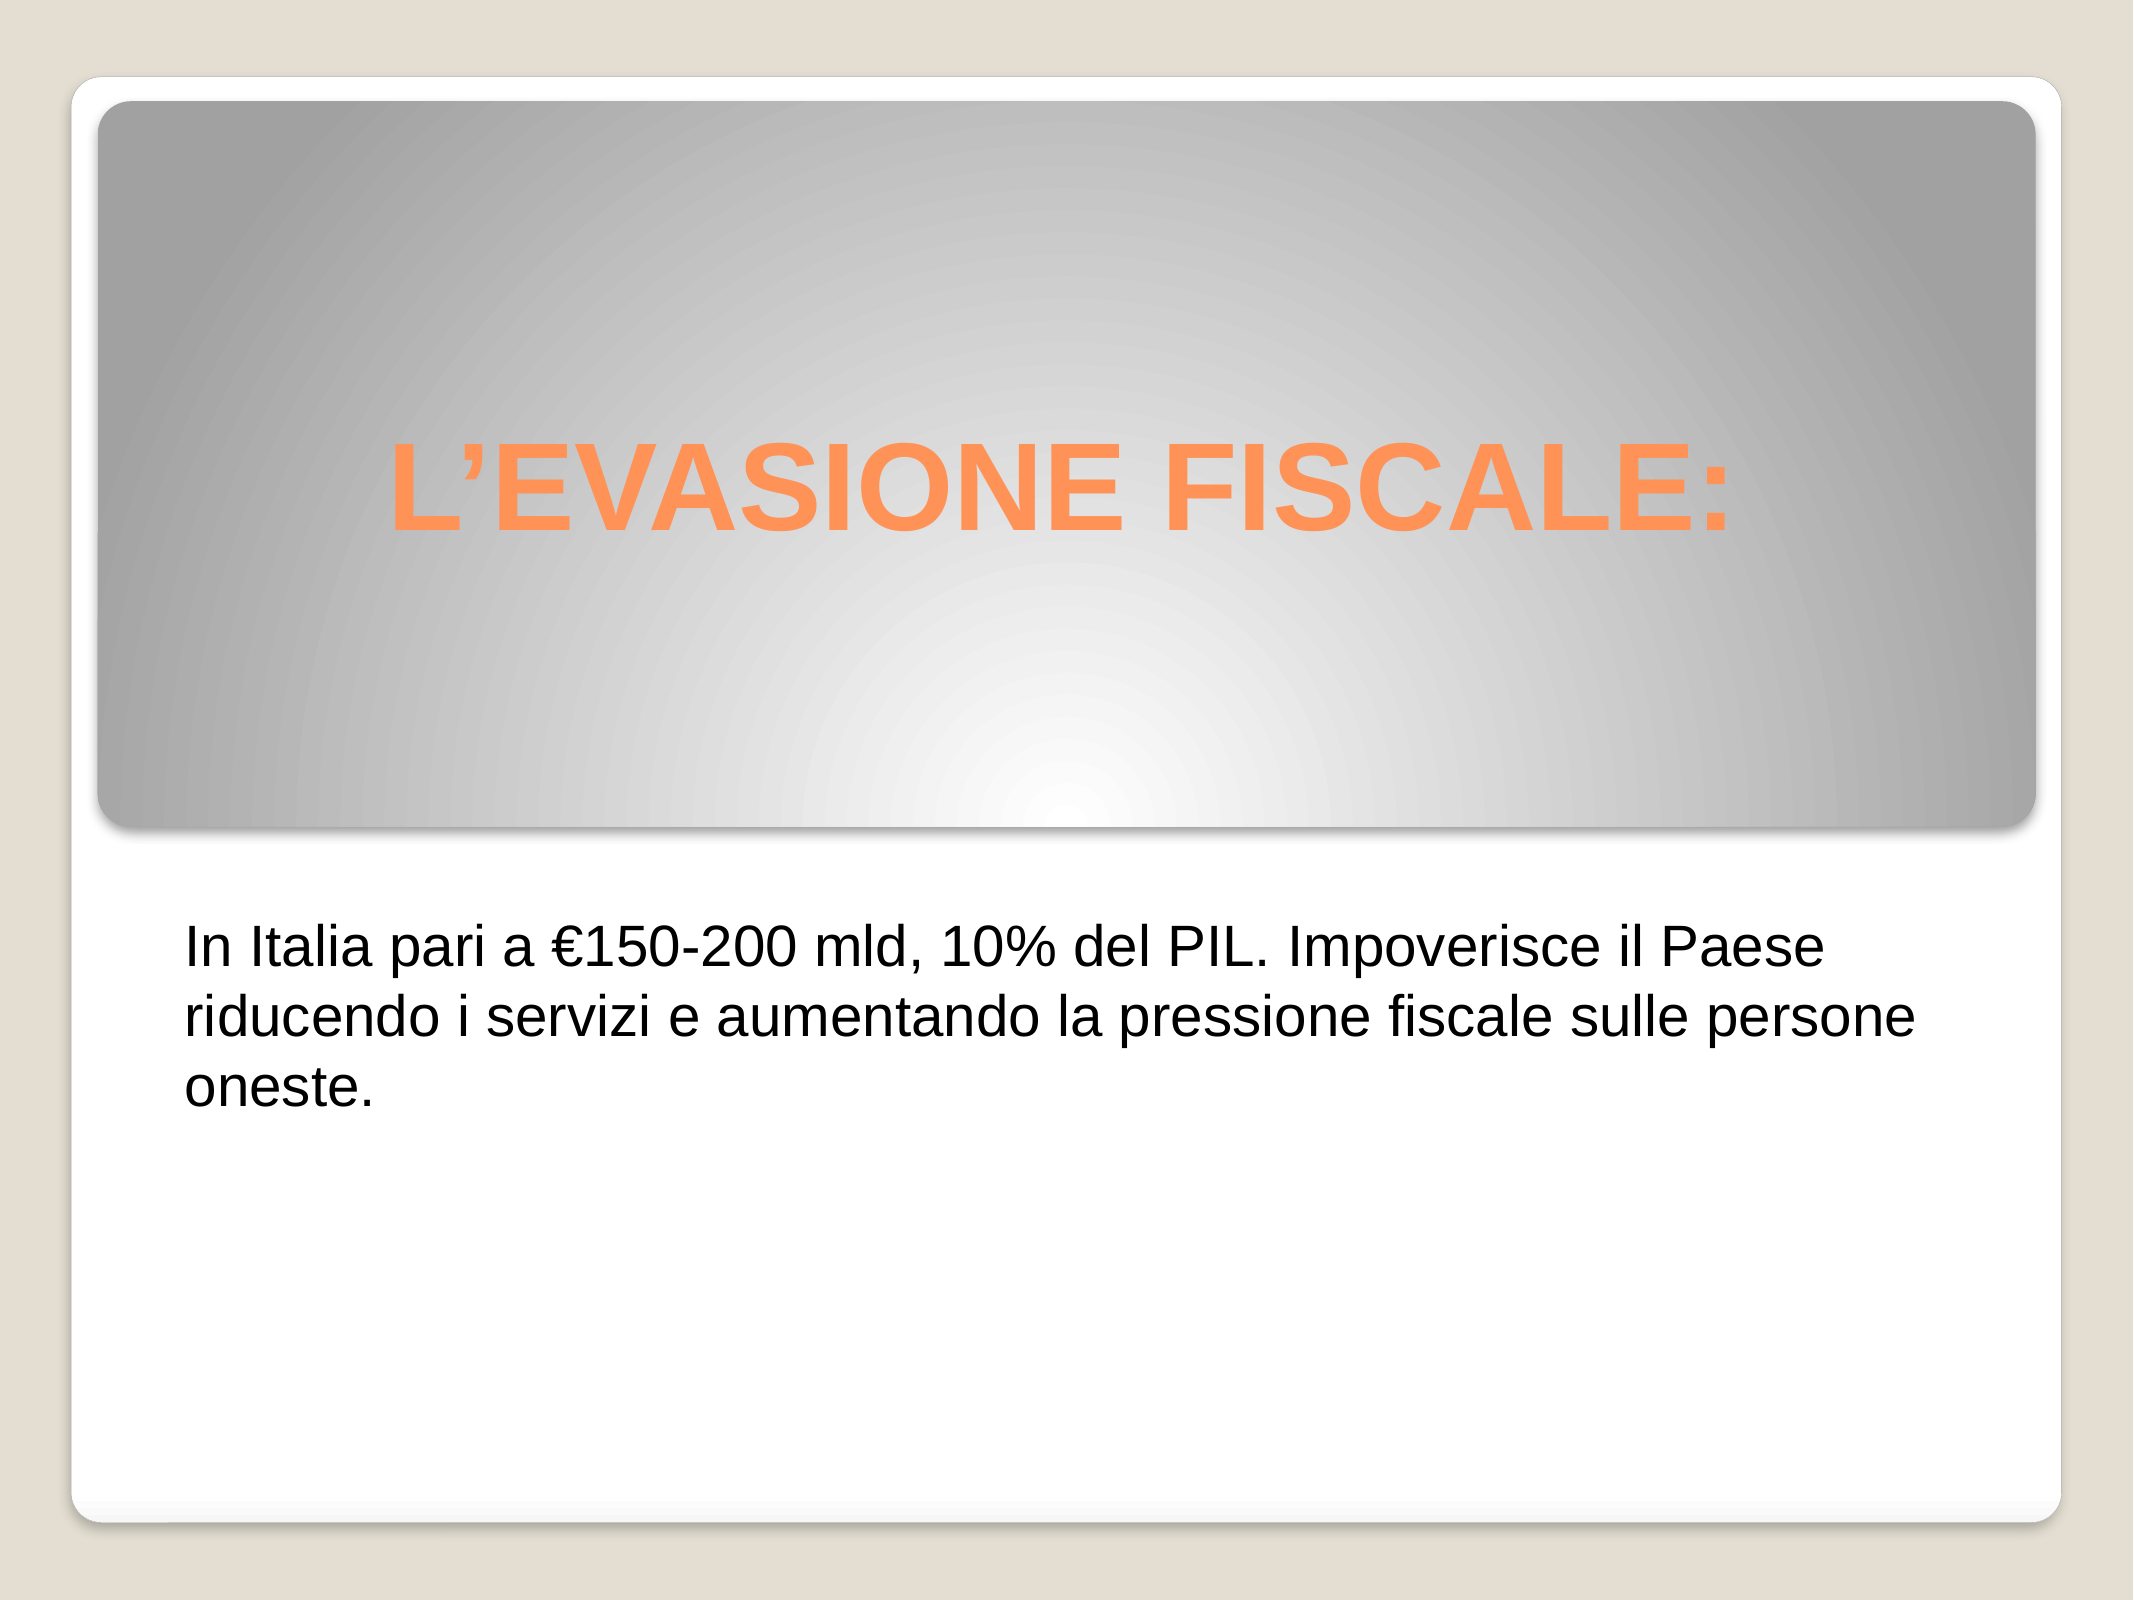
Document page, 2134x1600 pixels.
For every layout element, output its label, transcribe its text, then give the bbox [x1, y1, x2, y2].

subtitle In Italia pari a €150-200 mld, 10% del PIL. Impoverisce il Paese riducendo i servizi e aumentando la pressione fiscale sulle persone oneste. [133, 882, 1977, 1155]
title L’EVASIONE FISCALE: [204, 303, 1922, 567]
